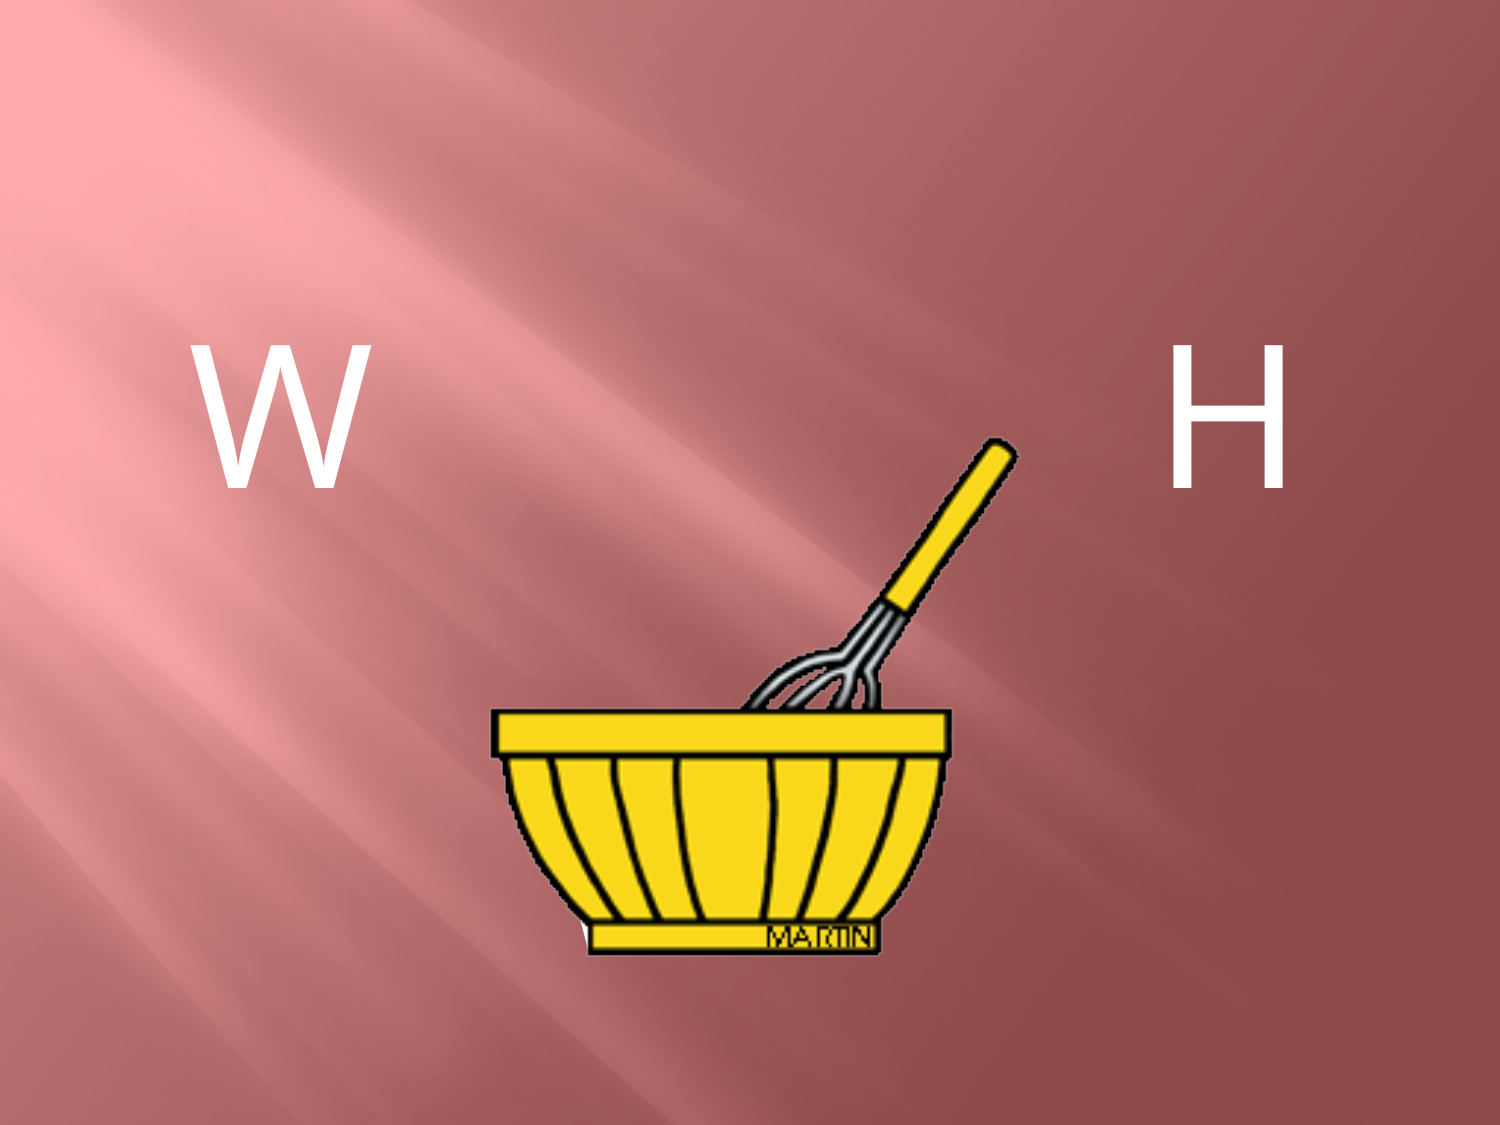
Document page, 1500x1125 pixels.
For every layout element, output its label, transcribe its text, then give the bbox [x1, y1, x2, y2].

picture [449, 409, 1087, 1002]
text_box W [174, 280, 390, 536]
text_box H [1140, 280, 1318, 536]
